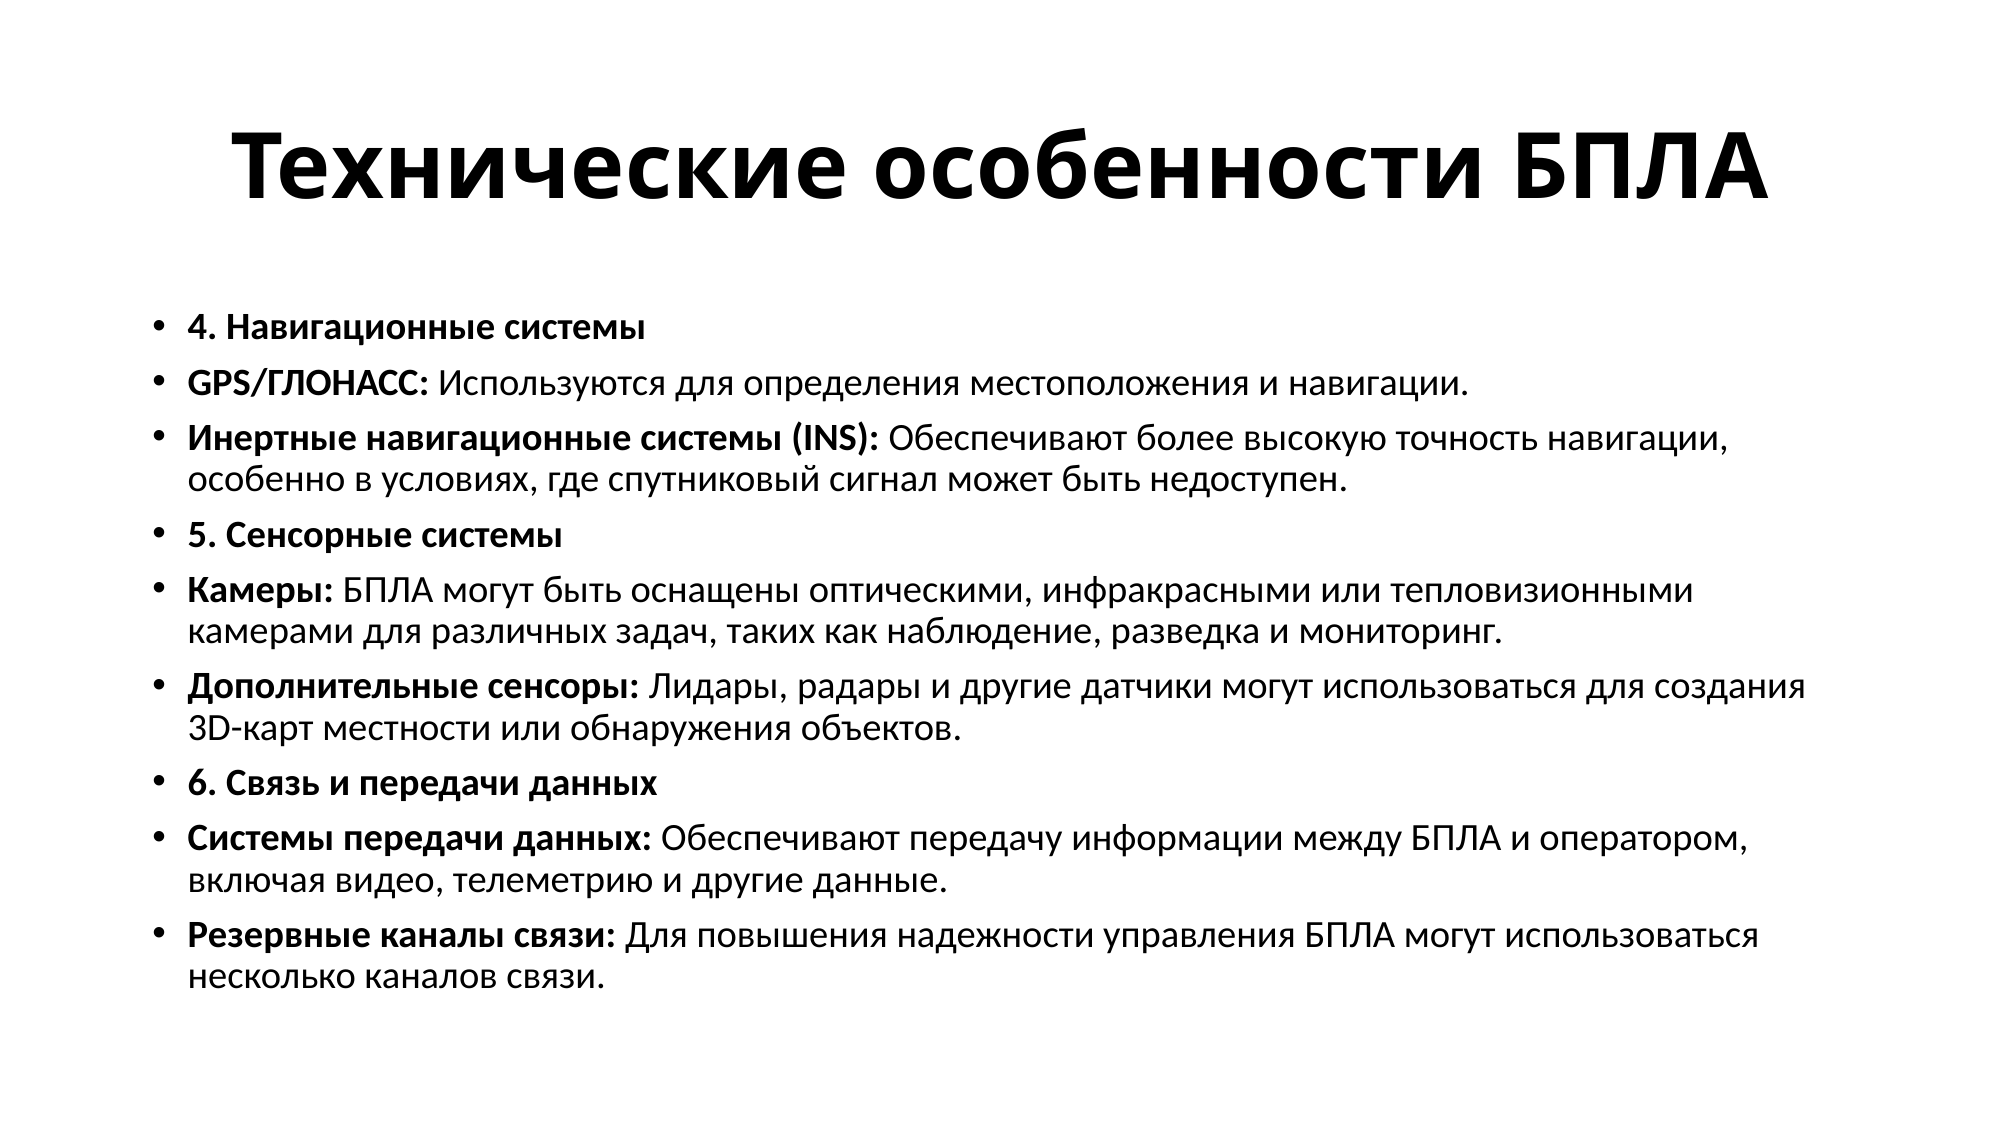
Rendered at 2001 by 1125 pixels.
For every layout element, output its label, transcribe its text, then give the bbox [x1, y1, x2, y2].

list 4. Навигационные системы GPS/ГЛОНАСС: Используются для определения местоположения и навигации. Инертные навигационные системы (INS): Обеспечивают более высокую точность навигации, особенно в условиях, где спутниковый сигнал может быть недоступен. 5. Сенсорные системы Камеры: БПЛА могут быть оснащены оптическими, инфракрасными или тепловизионными камерами для различных задач, таких как наблюдение, разведка и мониторинг. Дополнительные сенсоры: Лидары, радары и другие датчики могут использоваться для создания 3D-карт местности или обнаружения объектов. 6. Связь и передачи данных Системы передачи данных: Обеспечивают передачу информации между БПЛА и оператором, включая видео, телеметрию и другие данные. Резервные каналы связи: Для повышения надежности управления БПЛА могут использоваться несколько каналов связи. [137, 299, 1863, 1014]
title Технические особенности БПЛА [137, 59, 1863, 278]
